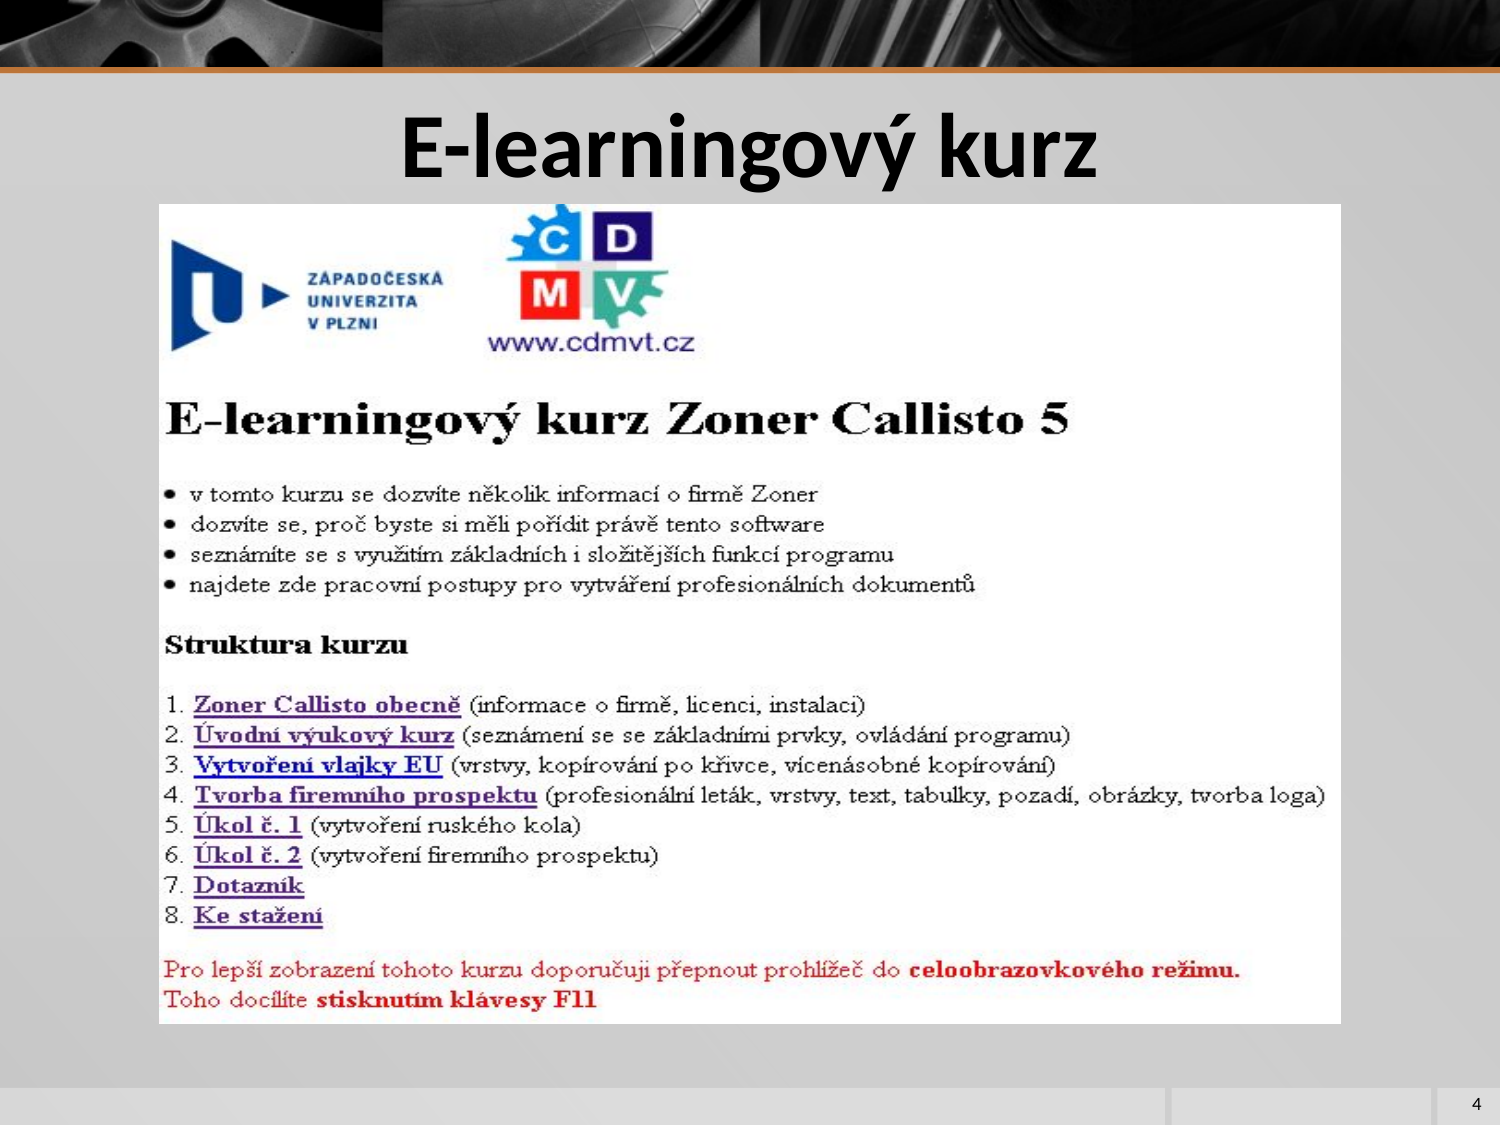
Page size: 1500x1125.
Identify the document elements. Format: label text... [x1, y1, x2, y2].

picture [0, 0, 1500, 67]
text_box E-learningový kurz [100, 78, 1400, 203]
slide_number 4 [1434, 1084, 1497, 1122]
picture [159, 204, 1341, 1024]
